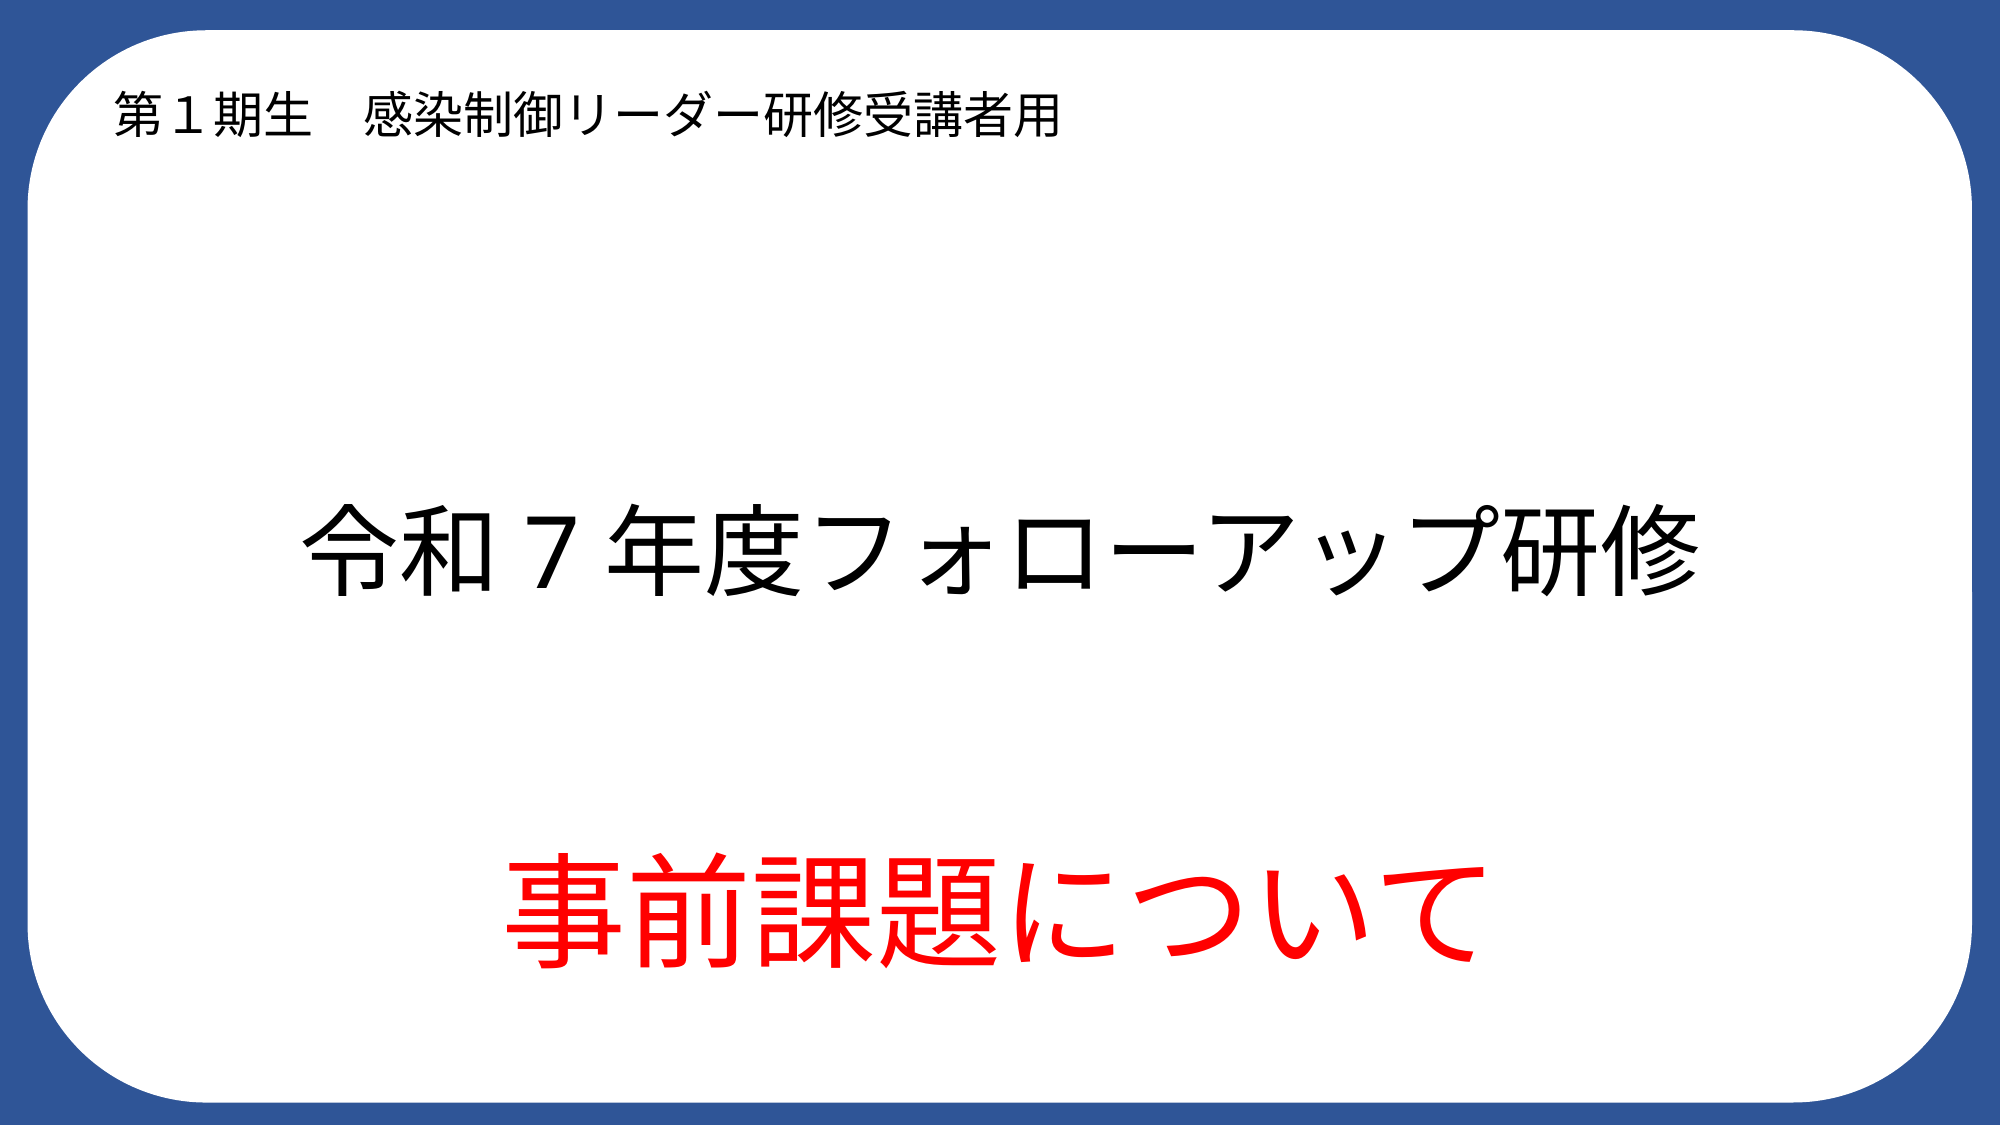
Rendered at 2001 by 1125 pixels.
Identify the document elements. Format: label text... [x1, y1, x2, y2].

text_box 令和7年度フォローアップ研修 事前課題について [127, 300, 1873, 991]
text_box 第１期生 感染制御リーダー研修受講者用 [98, 76, 1111, 152]
